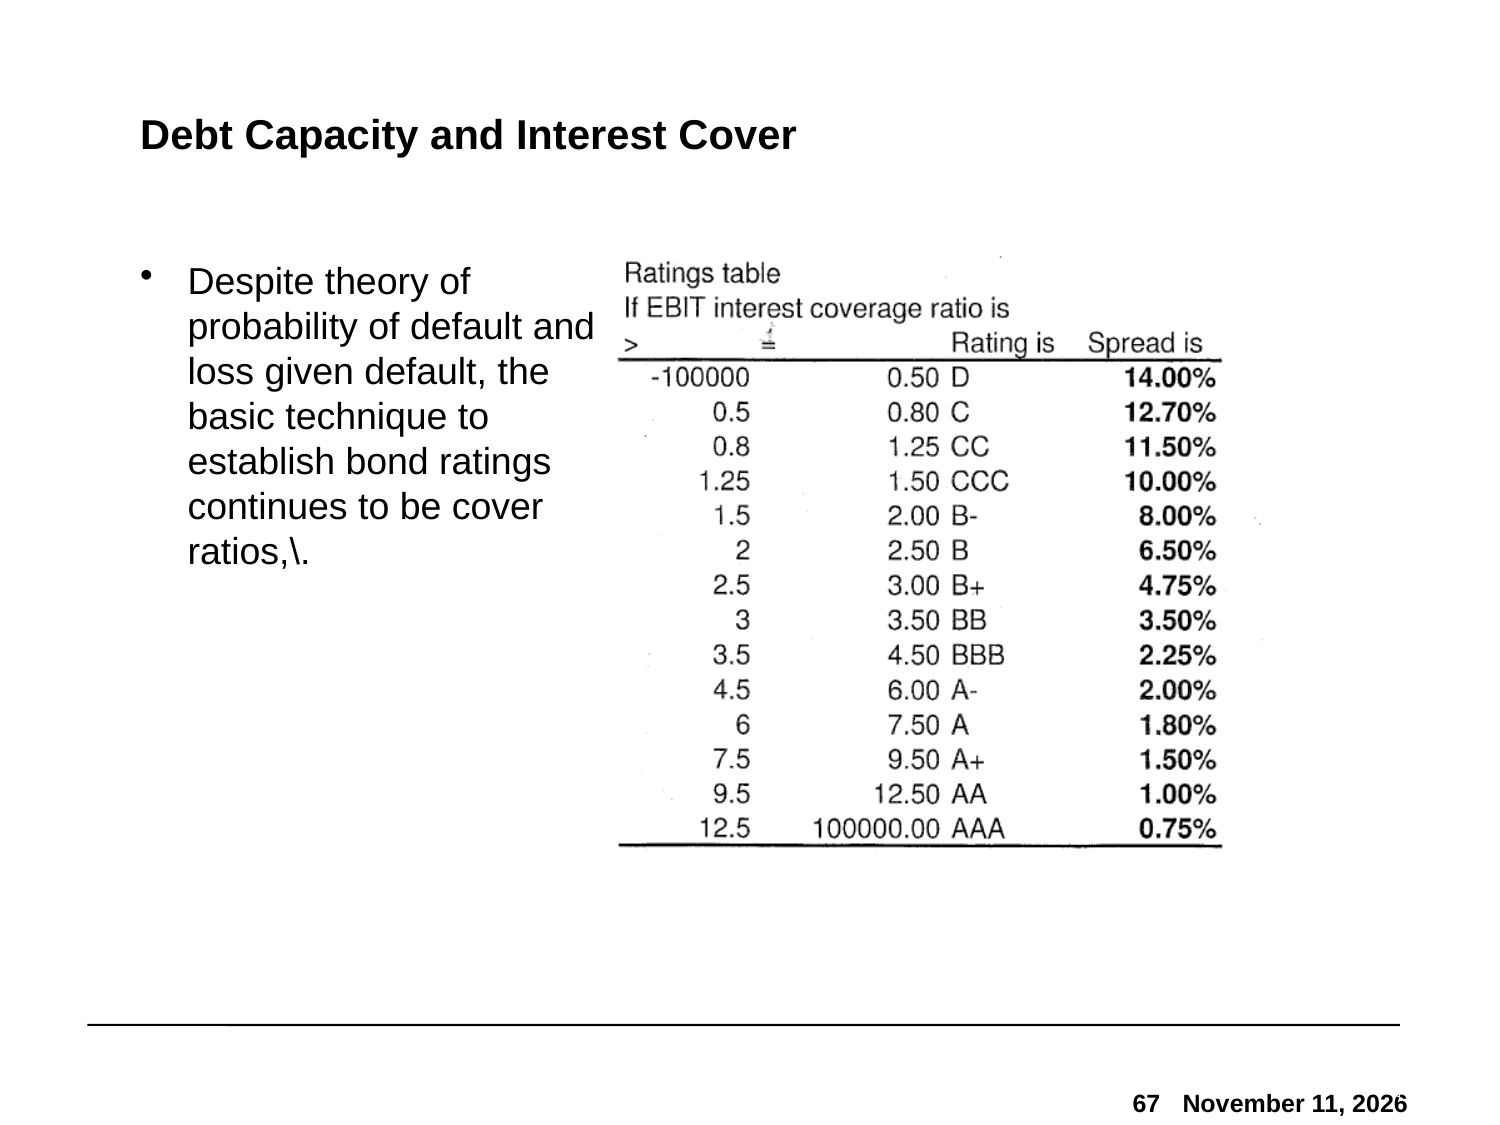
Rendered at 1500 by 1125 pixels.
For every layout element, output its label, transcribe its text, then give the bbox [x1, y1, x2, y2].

picture [599, 249, 1268, 880]
title Debt Capacity and Interest Cover [124, 99, 1401, 226]
list Despite theory of probability of default and loss given default, the basic technique to establish bond ratings continues to be cover ratios,\. [124, 249, 615, 916]
